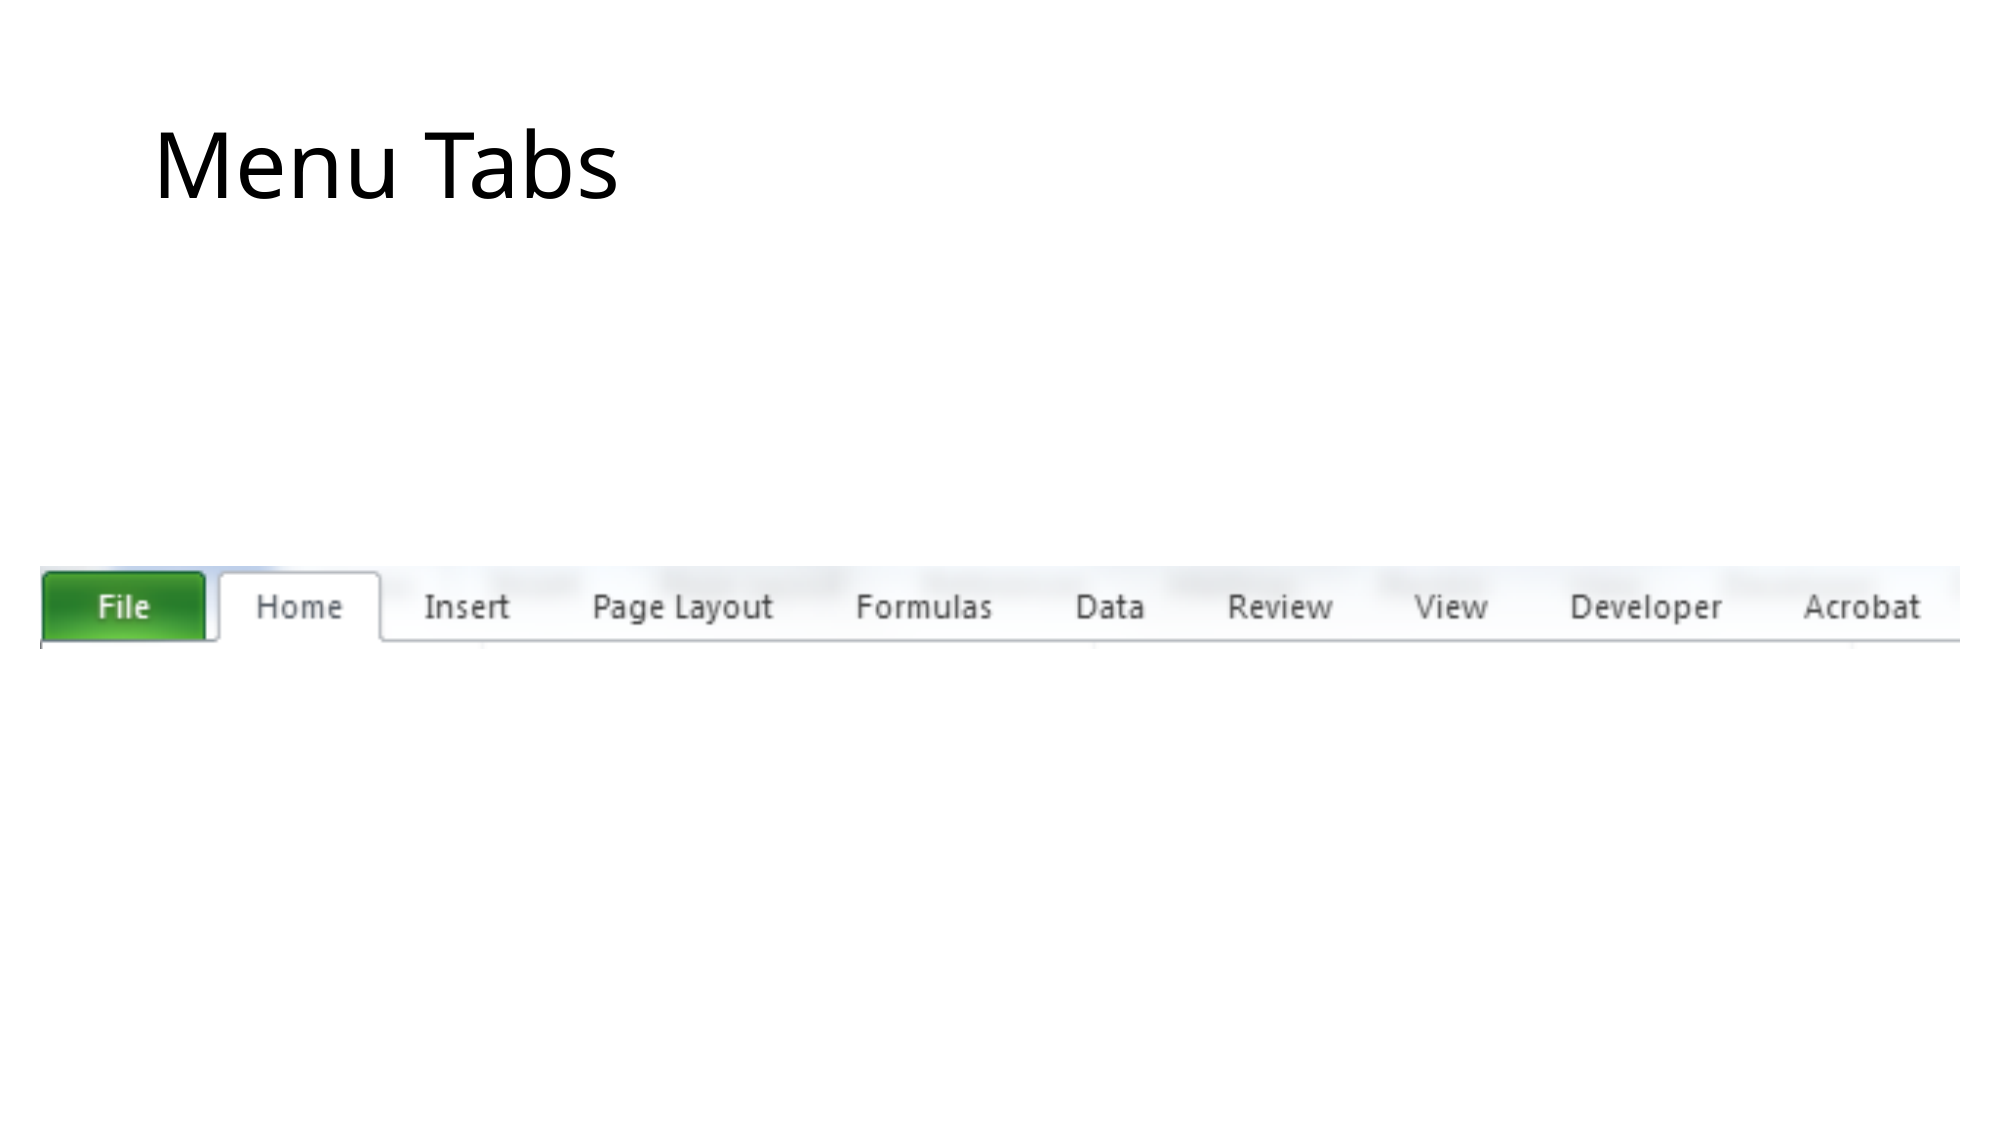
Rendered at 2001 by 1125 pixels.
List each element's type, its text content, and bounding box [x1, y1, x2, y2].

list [40, 566, 1960, 649]
title Menu Tabs [137, 59, 1863, 278]
